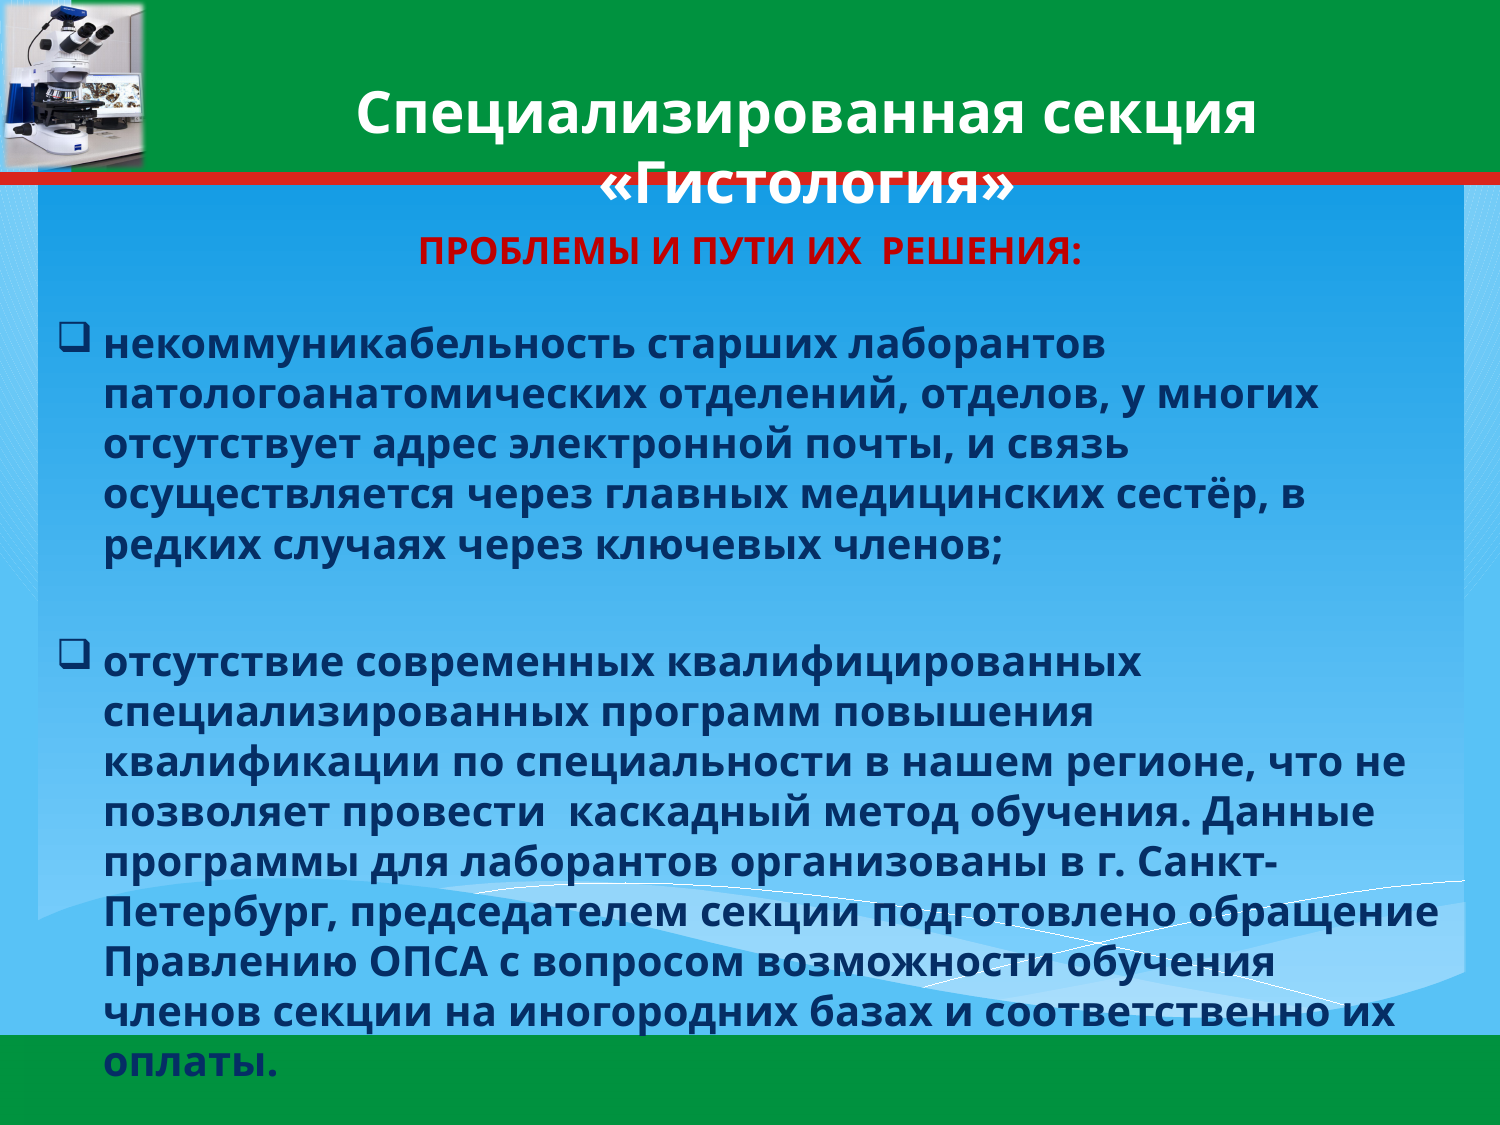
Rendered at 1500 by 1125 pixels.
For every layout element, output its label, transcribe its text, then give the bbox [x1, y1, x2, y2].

text_box Специализированная секция «Гистология» [194, 193, 1421, 219]
text_box ПРОБЛЕМЫ И ПУТИ ИХ РЕШЕНИЯ: некоммуникабельность старших лаборантов патологоанатомических отделений, отделов, у многих отсутствует адрес электронной почты, и связь осуществляется через главных медицинских сестёр, в редких случаях через ключевых членов; отсутствие современных квалифицированных специализированных программ повышения квалификации по специальности в нашем регионе, что не позволяет провести каскадный метод обучения. Данные программы для лаборантов организованы в г. Санкт-Петербург, председателем секции подготовлено обращение Правлению ОПСА с вопросом возможности обучения членов секции на иногородних базах и соответственно их оплаты. [41, 219, 1459, 1032]
picture [0, 0, 1500, 186]
picture [0, 1034, 1500, 1125]
